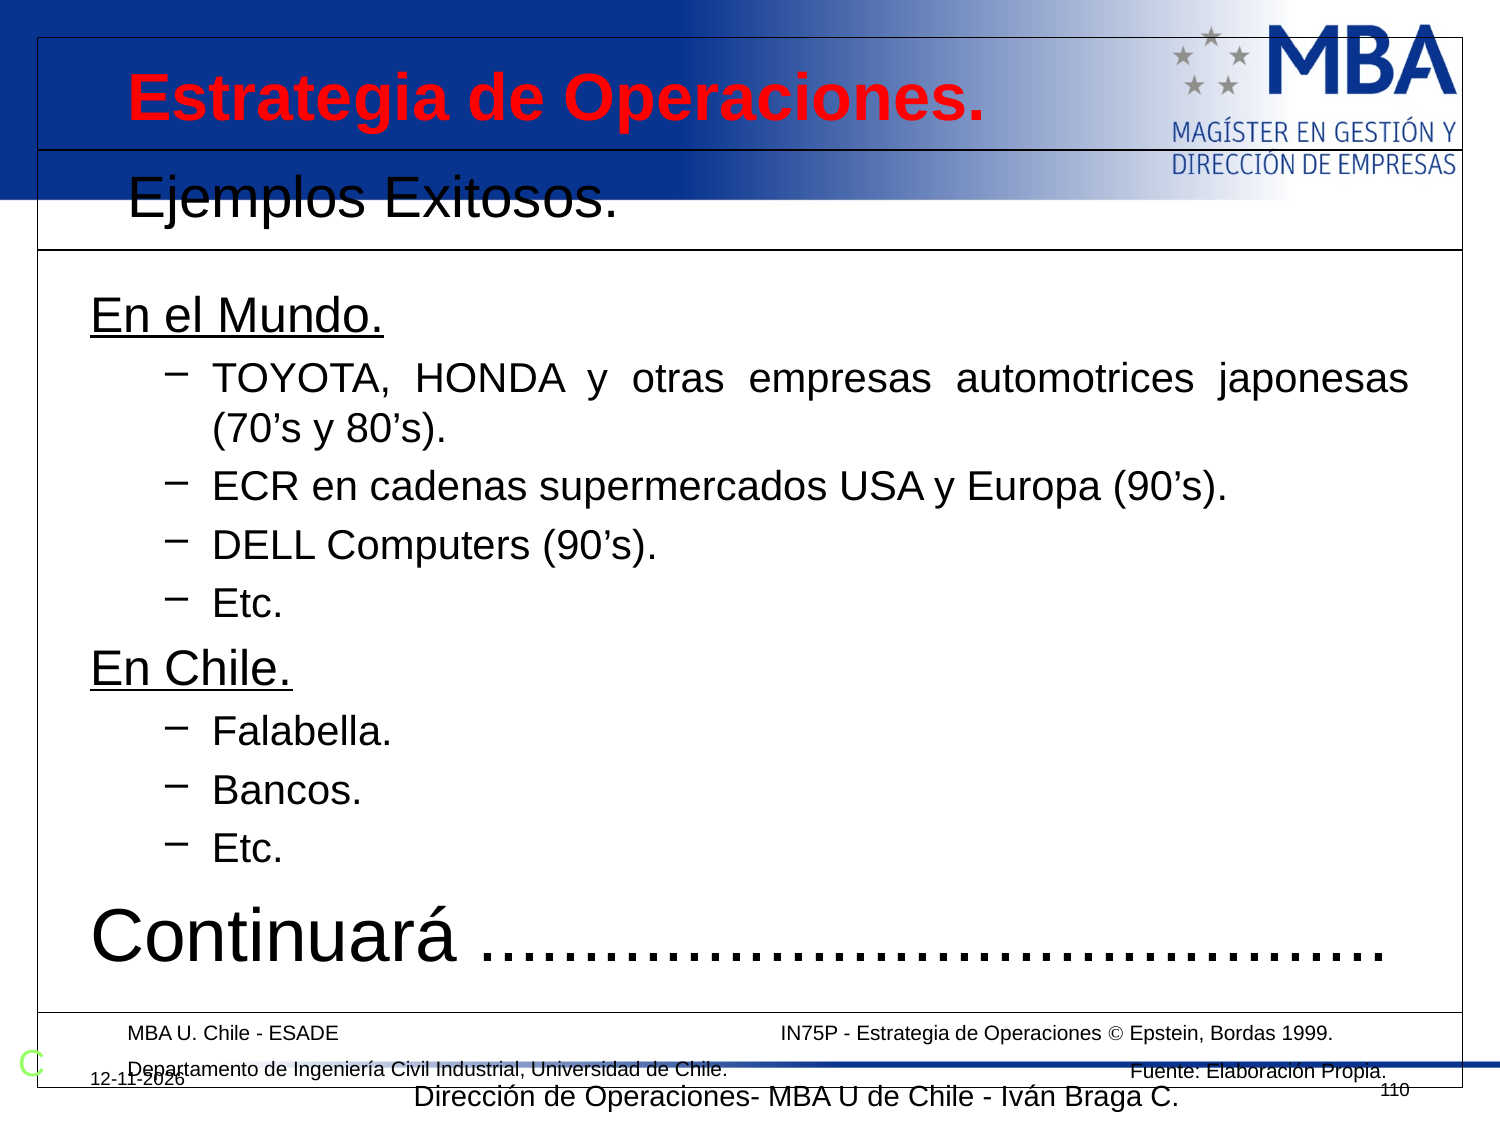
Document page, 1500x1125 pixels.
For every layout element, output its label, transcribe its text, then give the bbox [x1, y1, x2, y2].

text_box [37, 149, 1463, 250]
text_box [1400, 1012, 1463, 1088]
footer [501, 1088, 762, 1125]
picture [0, 0, 1500, 1125]
text_box IN75P - Estrategia de Operaciones  Epstein, Bordas 1999. [762, 1012, 1400, 1125]
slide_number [74, 1058, 426, 1103]
slide_number 110 [1234, 1070, 1426, 1125]
picture [426, 1089, 430, 1103]
list En el Mundo. TOYOTA, HONDA y otras empresas automotrices japonesas (70’s y 80’s). ECR en cadenas supermercados USA y Europa (90’s). DELL Computers (90’s). Etc. En Chile. Falabella. Bancos. Etc. Continuará ............................................ [75, 275, 1425, 950]
title Ejemplos Exitosos. [112, 149, 1388, 238]
text_box [37, 1012, 112, 1088]
text_box [37, 250, 1463, 1012]
text_box MBA U. Chile - ESADE Departamento de Ingeniería Civil Industrial, Universidad de Chile. [112, 1012, 762, 1088]
text_box C [3, 1031, 61, 1092]
text_box [37, 37, 1463, 149]
